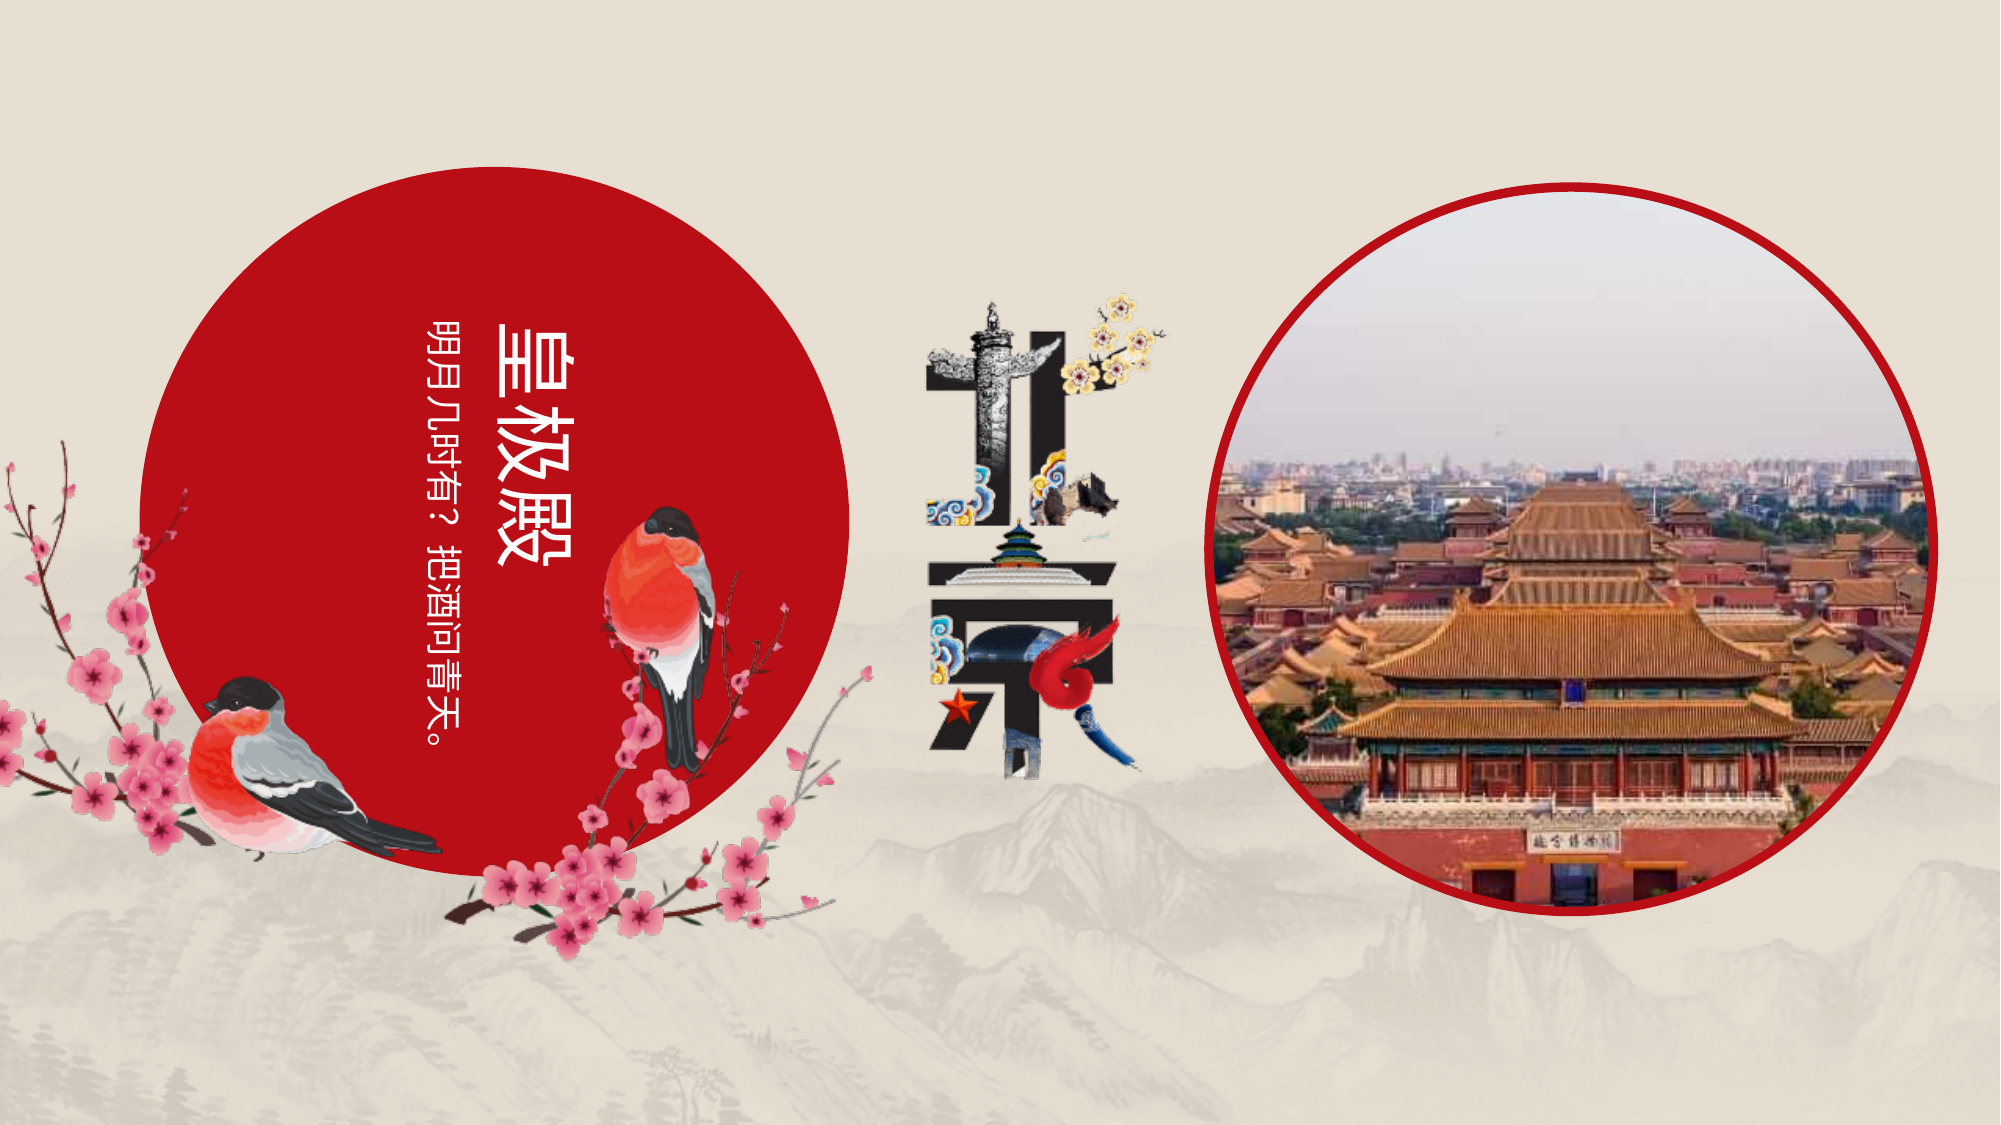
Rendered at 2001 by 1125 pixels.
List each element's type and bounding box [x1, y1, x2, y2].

text_box [169, 166, 819, 378]
picture [0, 0, 2000, 1125]
text_box [399, 304, 596, 794]
